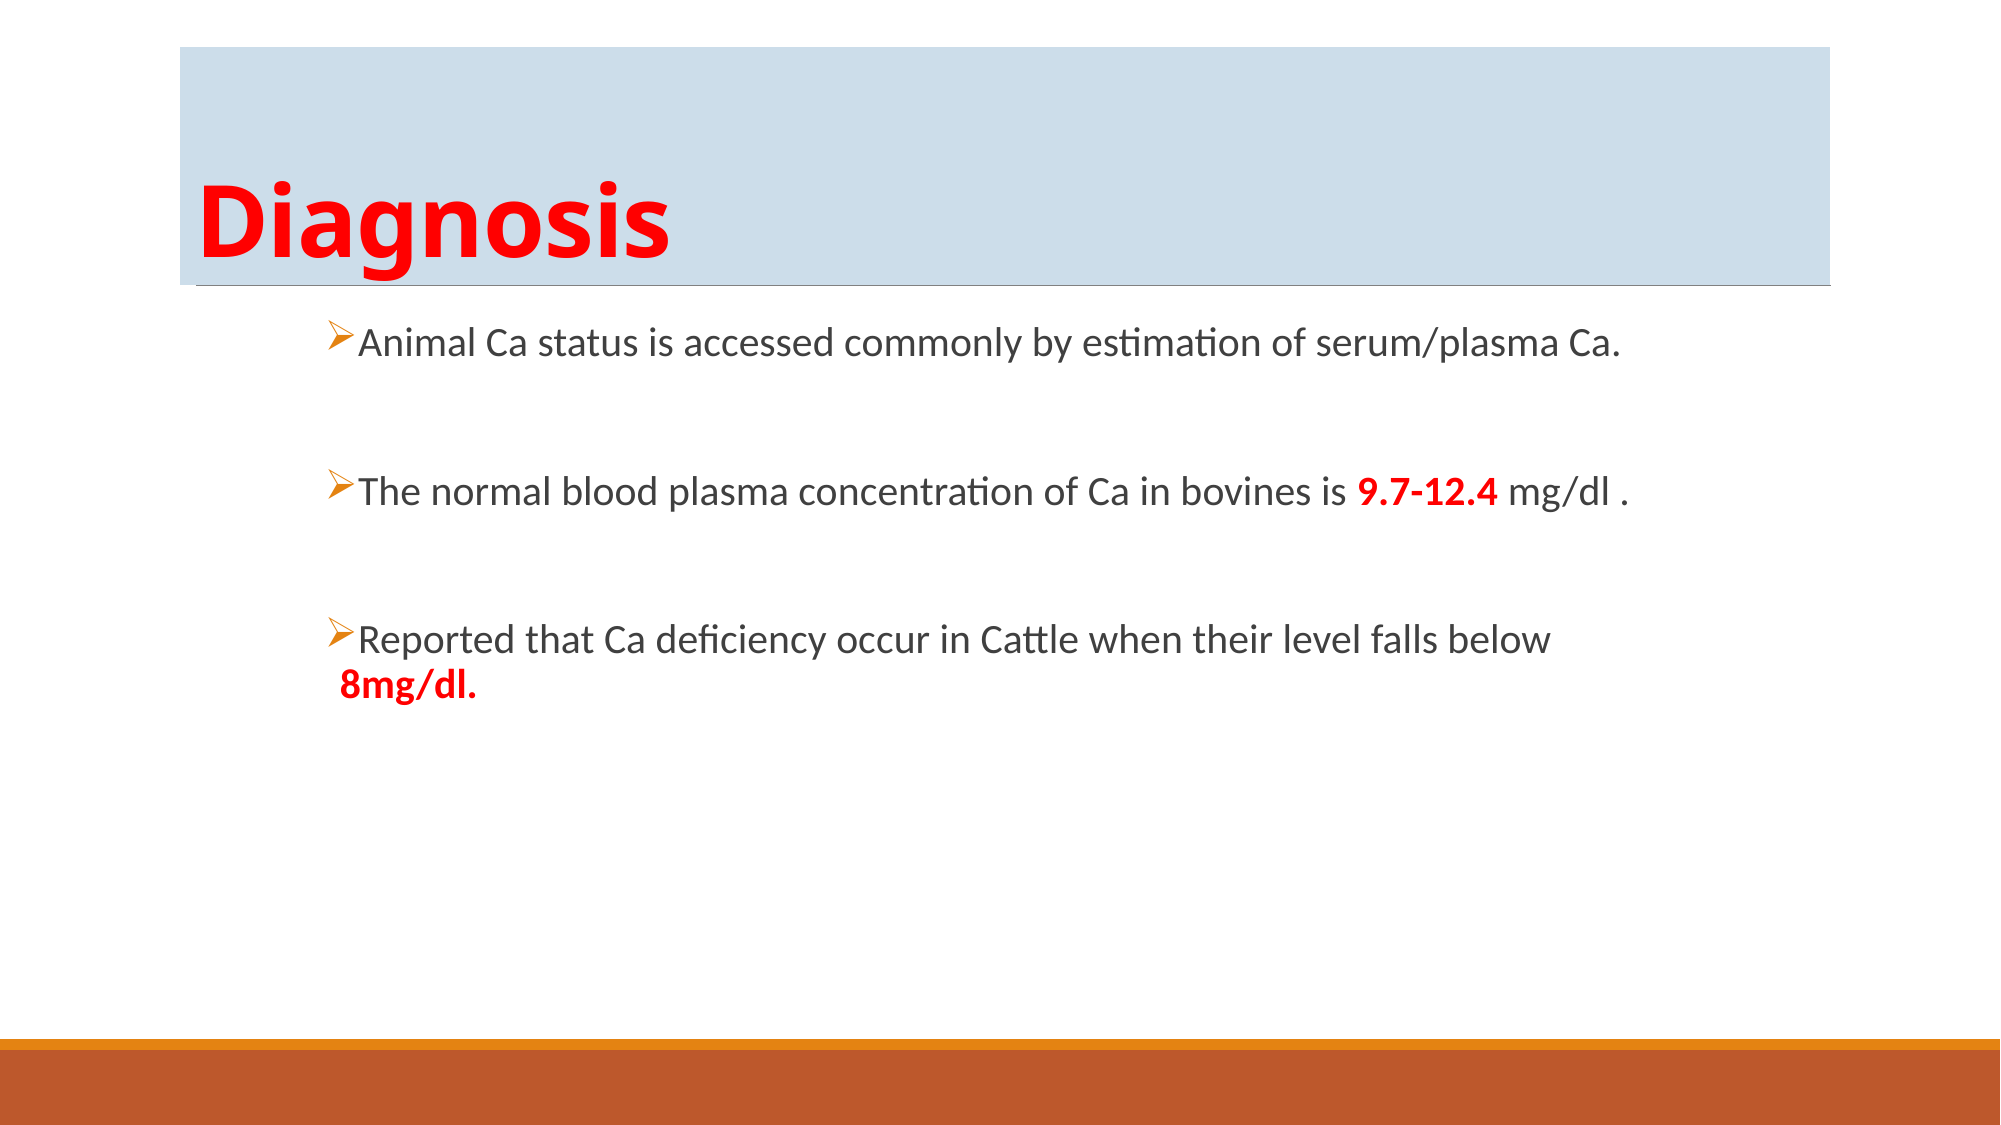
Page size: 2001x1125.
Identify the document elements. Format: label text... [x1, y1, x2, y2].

title Diagnosis [180, 47, 1830, 285]
list Animal Ca status is accessed commonly by estimation of serum/plasma Ca. The normal blood plasma concentration of Ca in bovines is 9.7-12.4 mg/dl . Reported that Ca deficiency occur in Cattle when their level falls below 8mg/dl. [324, 313, 1675, 935]
